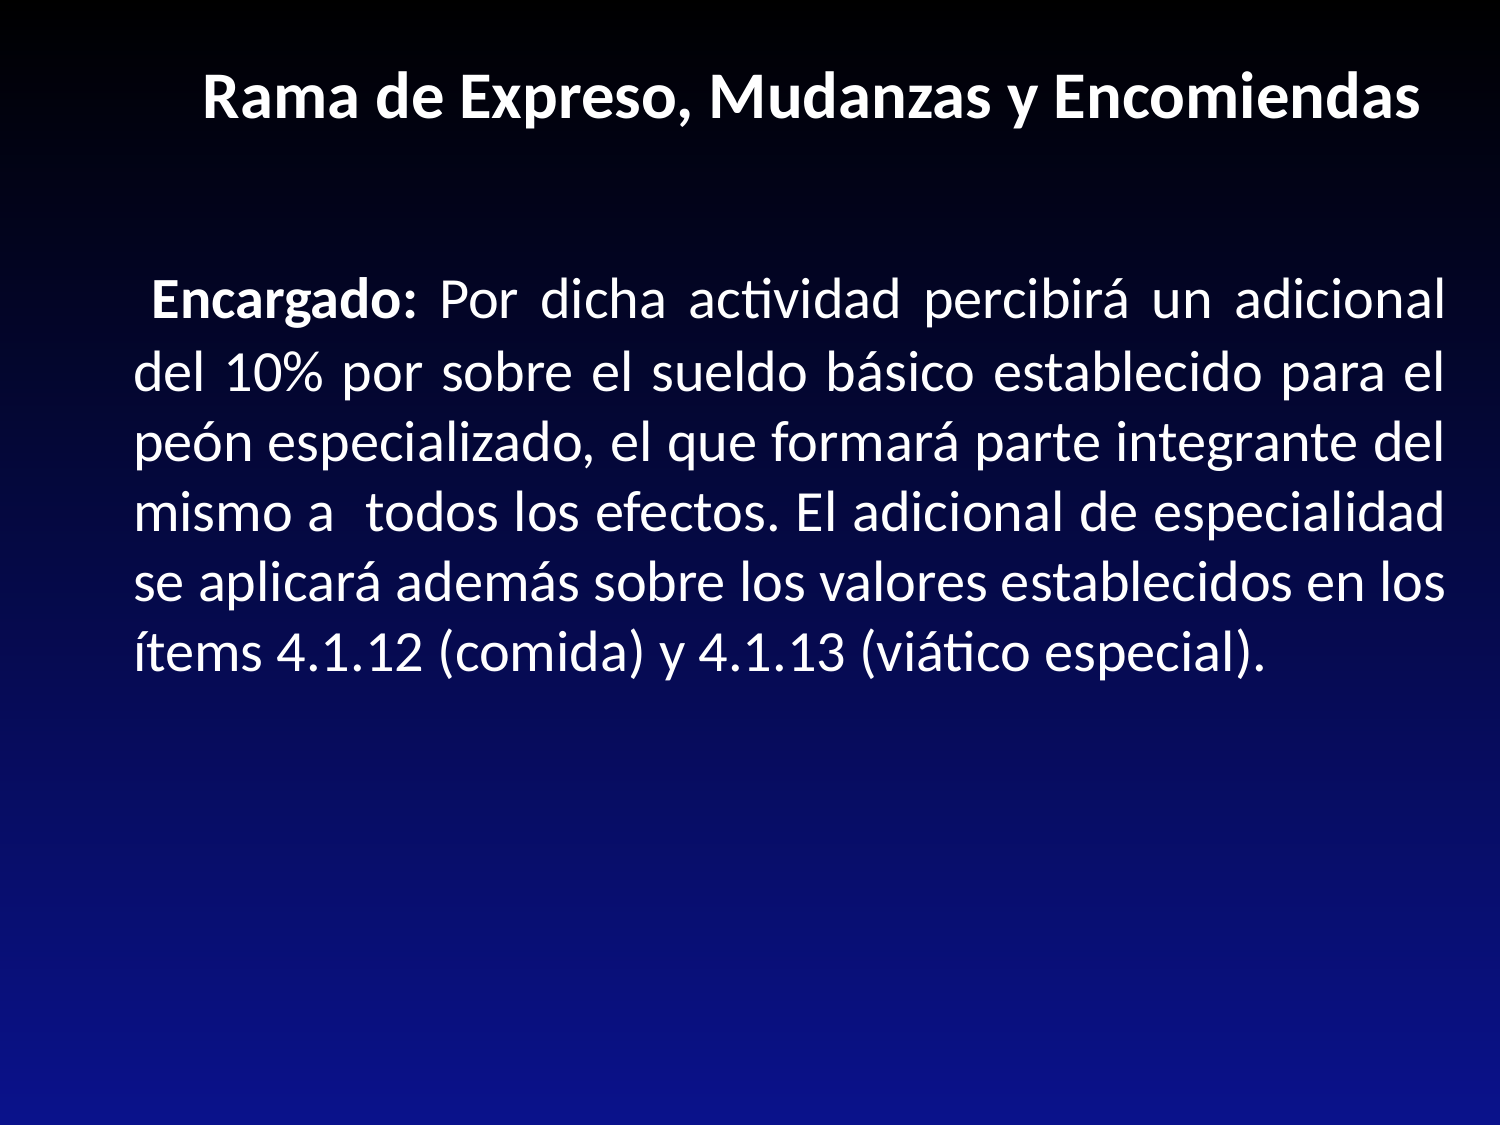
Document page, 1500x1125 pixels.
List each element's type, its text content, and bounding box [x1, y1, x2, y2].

list Encargado: Por dicha actividad percibirá un adicional del 10% por sobre el sueldo básico establecido para el peón especializado, el que formará parte integrante del mismo a todos los efectos. El adicional de especialidad se aplicará además sobre los valores establecidos en los ítems 4.1.12 (comida) y 4.1.13 (viático especial). [76, 243, 1448, 984]
title Rama de Expreso, Mudanzas y Encomiendas [124, 51, 1500, 206]
